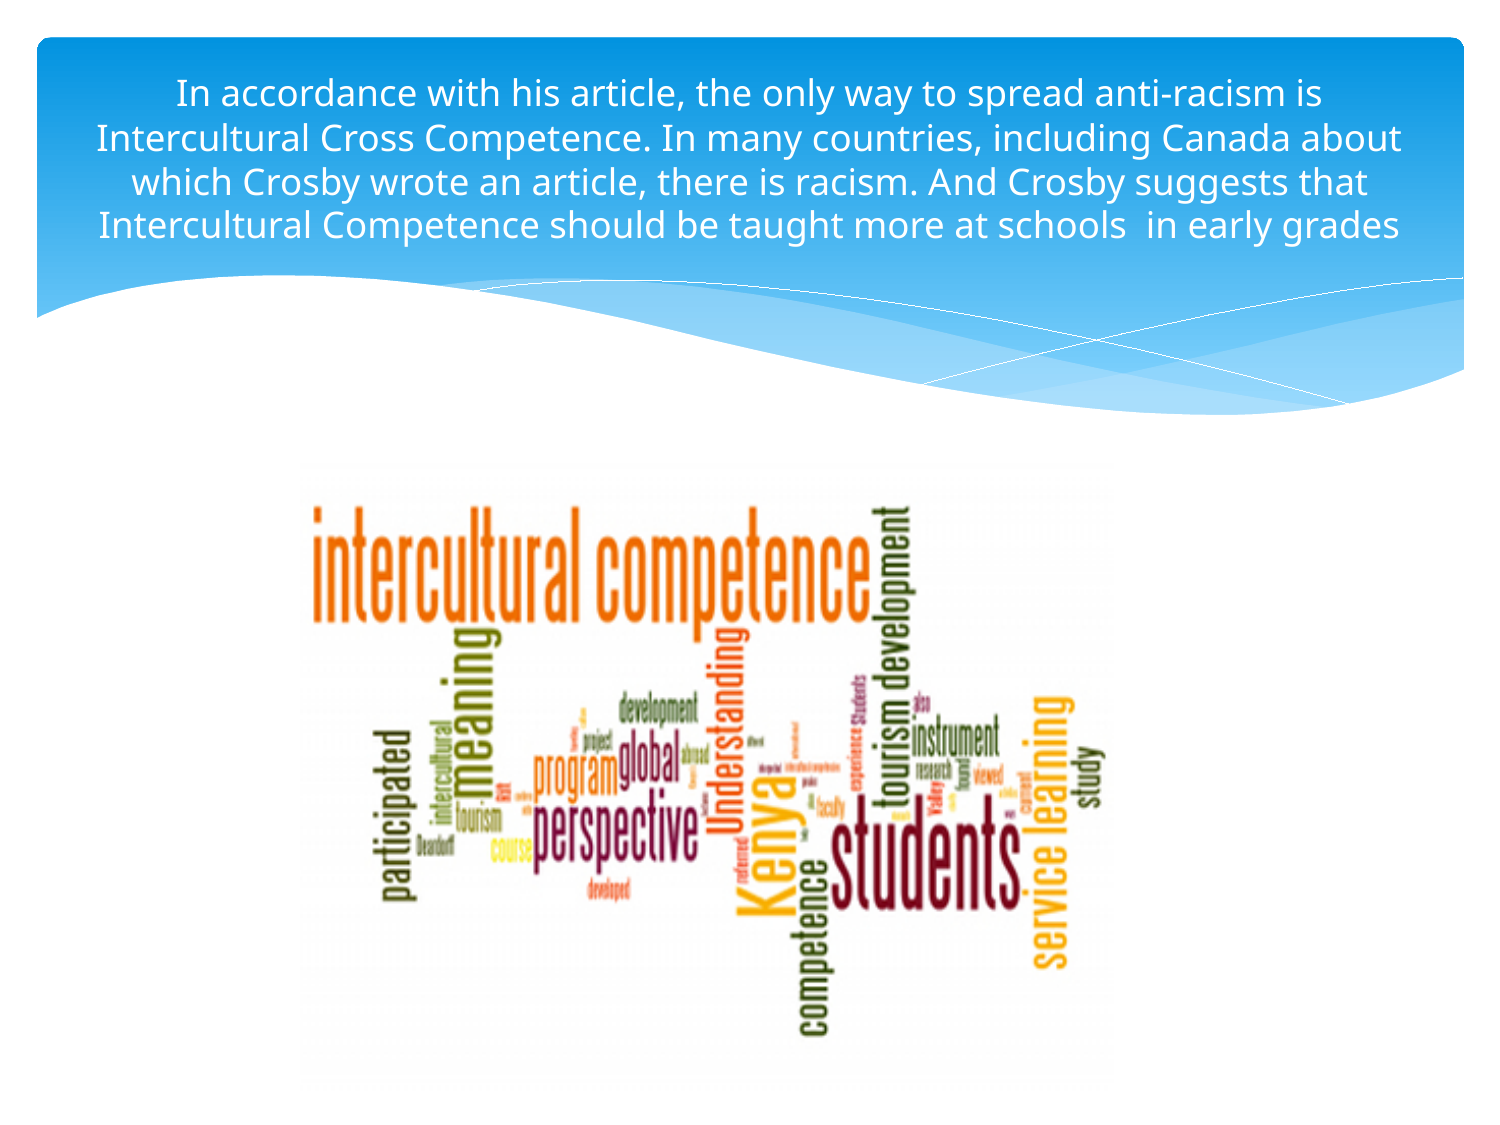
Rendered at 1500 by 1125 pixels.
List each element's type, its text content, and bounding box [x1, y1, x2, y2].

title In accordance with his article, the only way to spread anti-racism is Intercultural Cross Competence. In many countries, including Canada about which Crosby wrote an article, there is racism. And Crosby suggests that Intercultural Competence should be taught more at schools in early grades [75, 55, 1425, 261]
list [299, 462, 1114, 1092]
